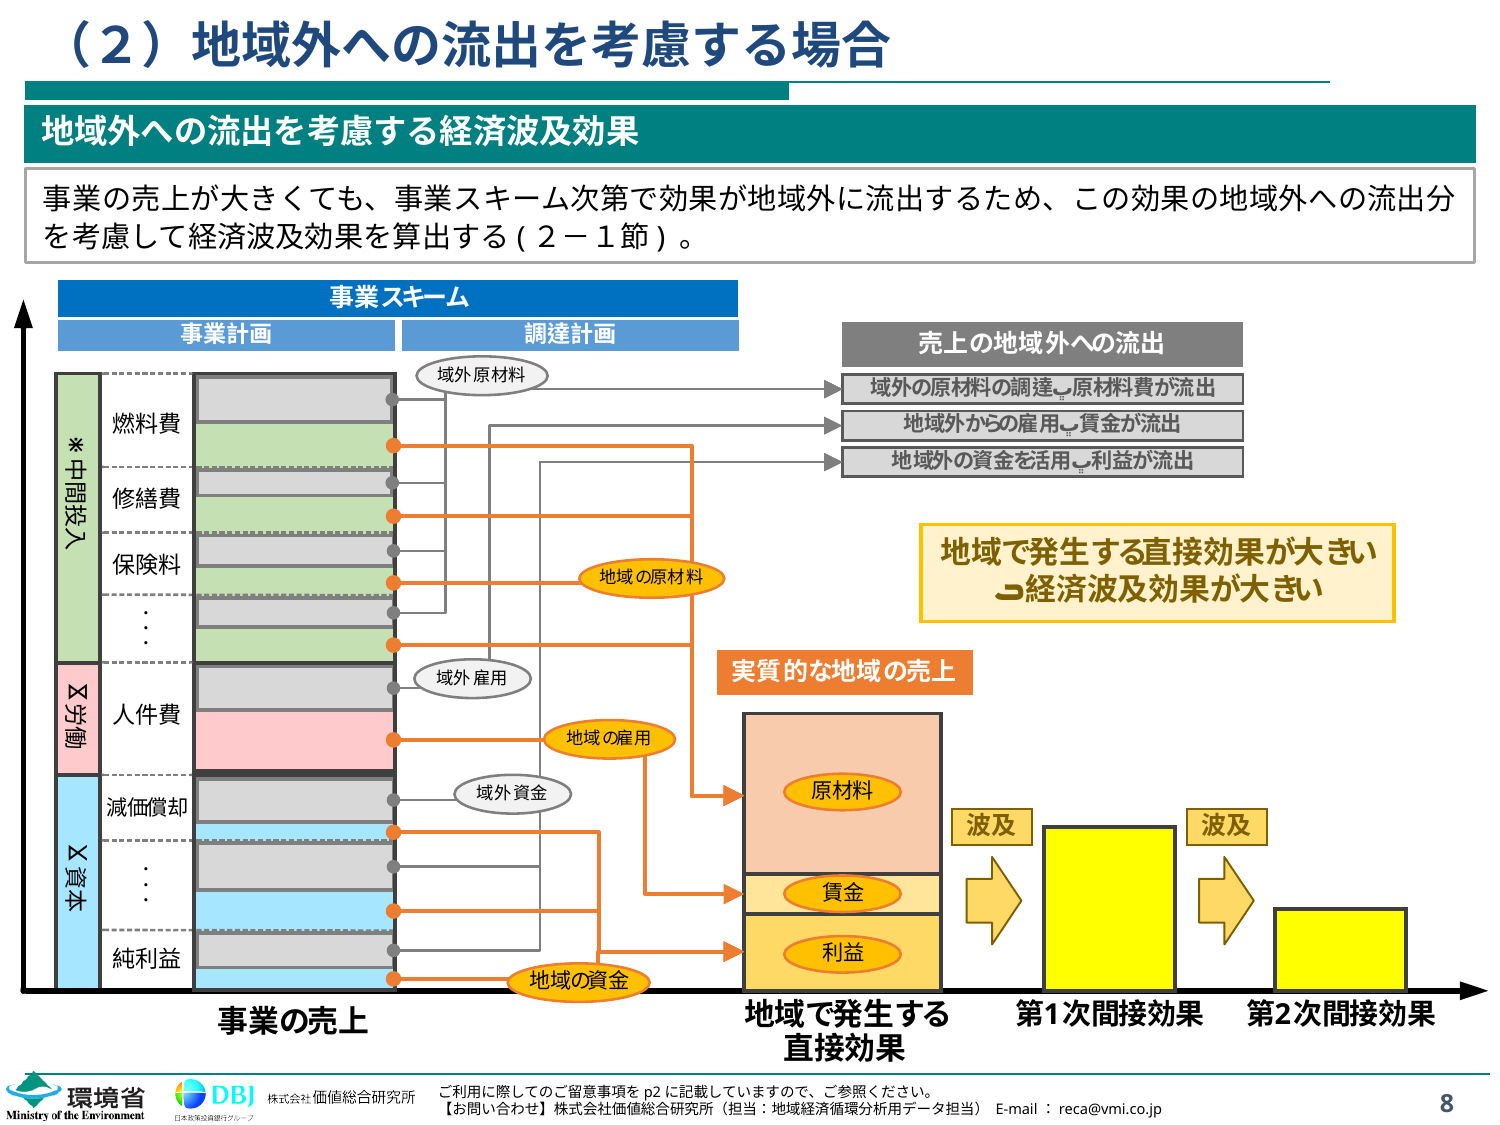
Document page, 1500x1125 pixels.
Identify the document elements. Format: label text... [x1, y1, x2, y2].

picture [8, 273, 1492, 1066]
text_box 事業の売上が大きくても、事業スキーム次第で効果が地域外に流出するため、この効果の地域外への流出分を考慮して経済波及効果を算出する(２－１節) 。 [25, 168, 1475, 263]
title （２）地域外への流出を考慮する場合 [25, 0, 1355, 82]
text_box 地域外への流出を考慮する経済波及効果 [26, 107, 1474, 161]
slide_number 8 [1393, 1079, 1500, 1122]
picture [2, 1071, 148, 1125]
picture [171, 1075, 419, 1125]
